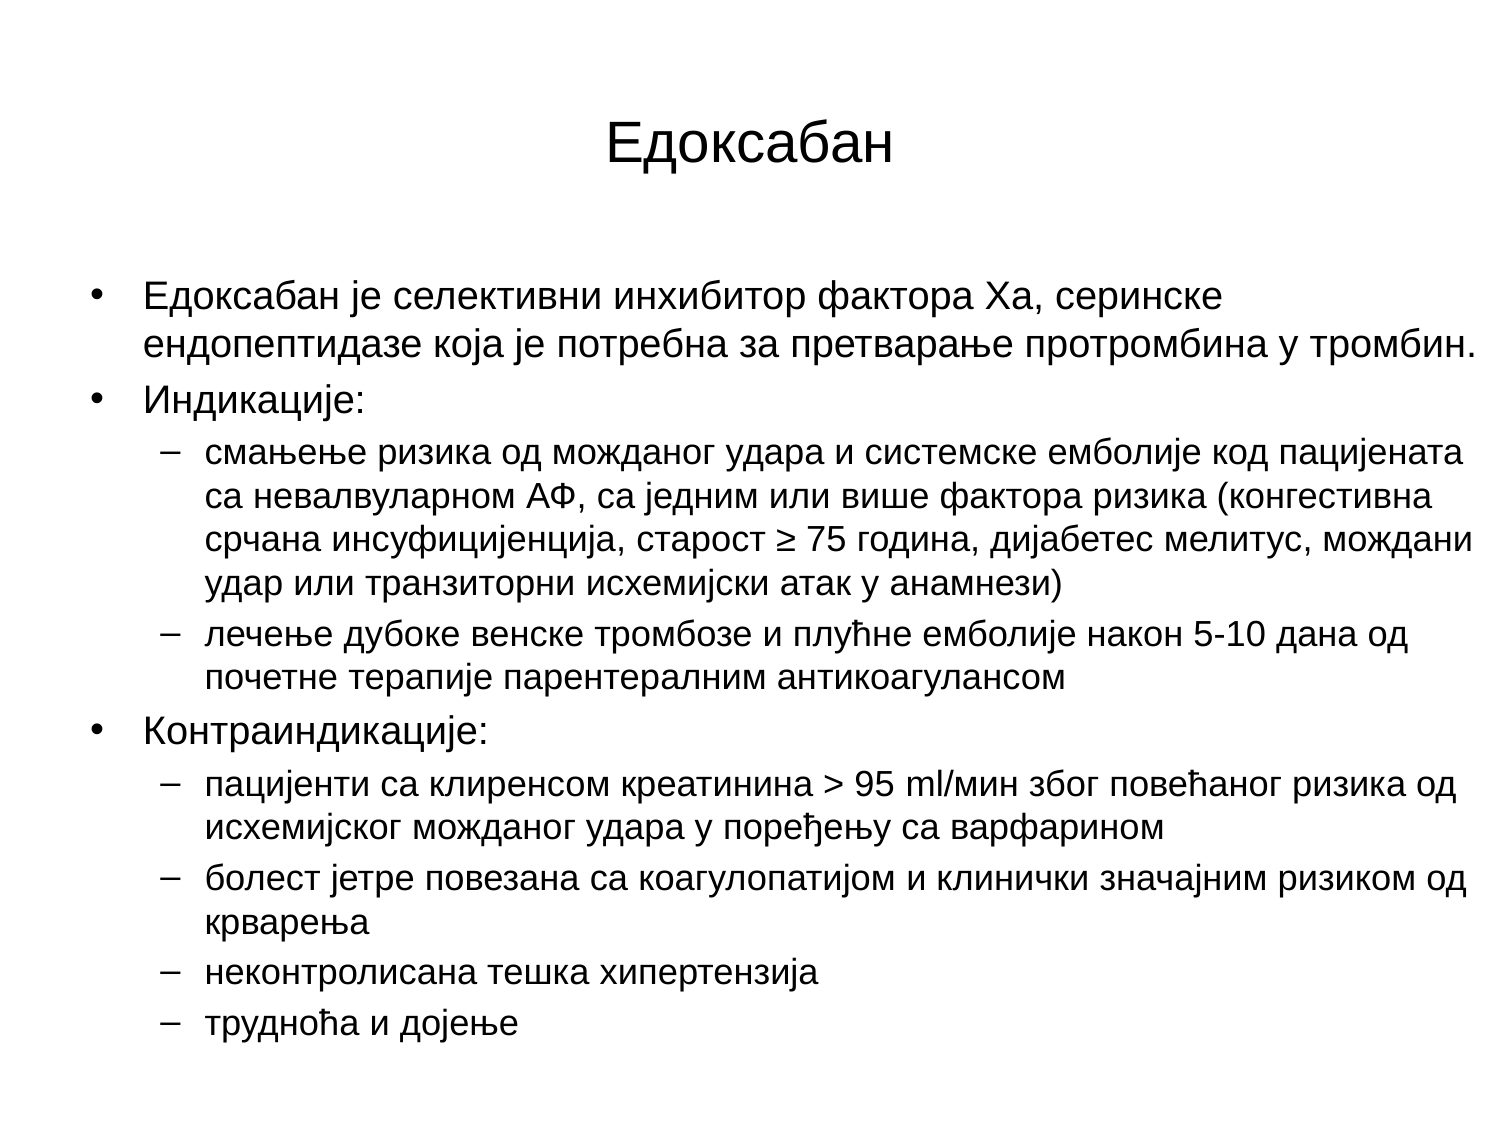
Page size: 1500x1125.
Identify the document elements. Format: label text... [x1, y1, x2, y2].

title Eдоксабан [75, 45, 1425, 233]
list Едоксабан је селективни инхибитор фактора Ха, серинске ендопептидазе која је потребна за претварање протромбина у тромбин. Индикације: смањење ризика од можданог удара и системске емболије код пацијената са невалвуларном АФ, са једним или више фактора ризика (конгестивна срчана инсуфицијенција, старост ≥ 75 година, дијабетес мелитус, мождани удар или транзиторни исхемијски атак у анамнези) лечење дубоке венске тромбозе и плућне емболије након 5-10 дана од почетне терапије парентералним антикоагулансом Контраиндикације: пацијенти са клиренсом креатинина > 95 ml/мин због повећаног ризика од исхемијског можданог удара у поређењу са варфарином болест јетре повезана са коагулопатијом и клинички значајним ризиком од крварења неконтролисана тешка хипертензија трудноћа и дојење [75, 262, 1500, 1094]
